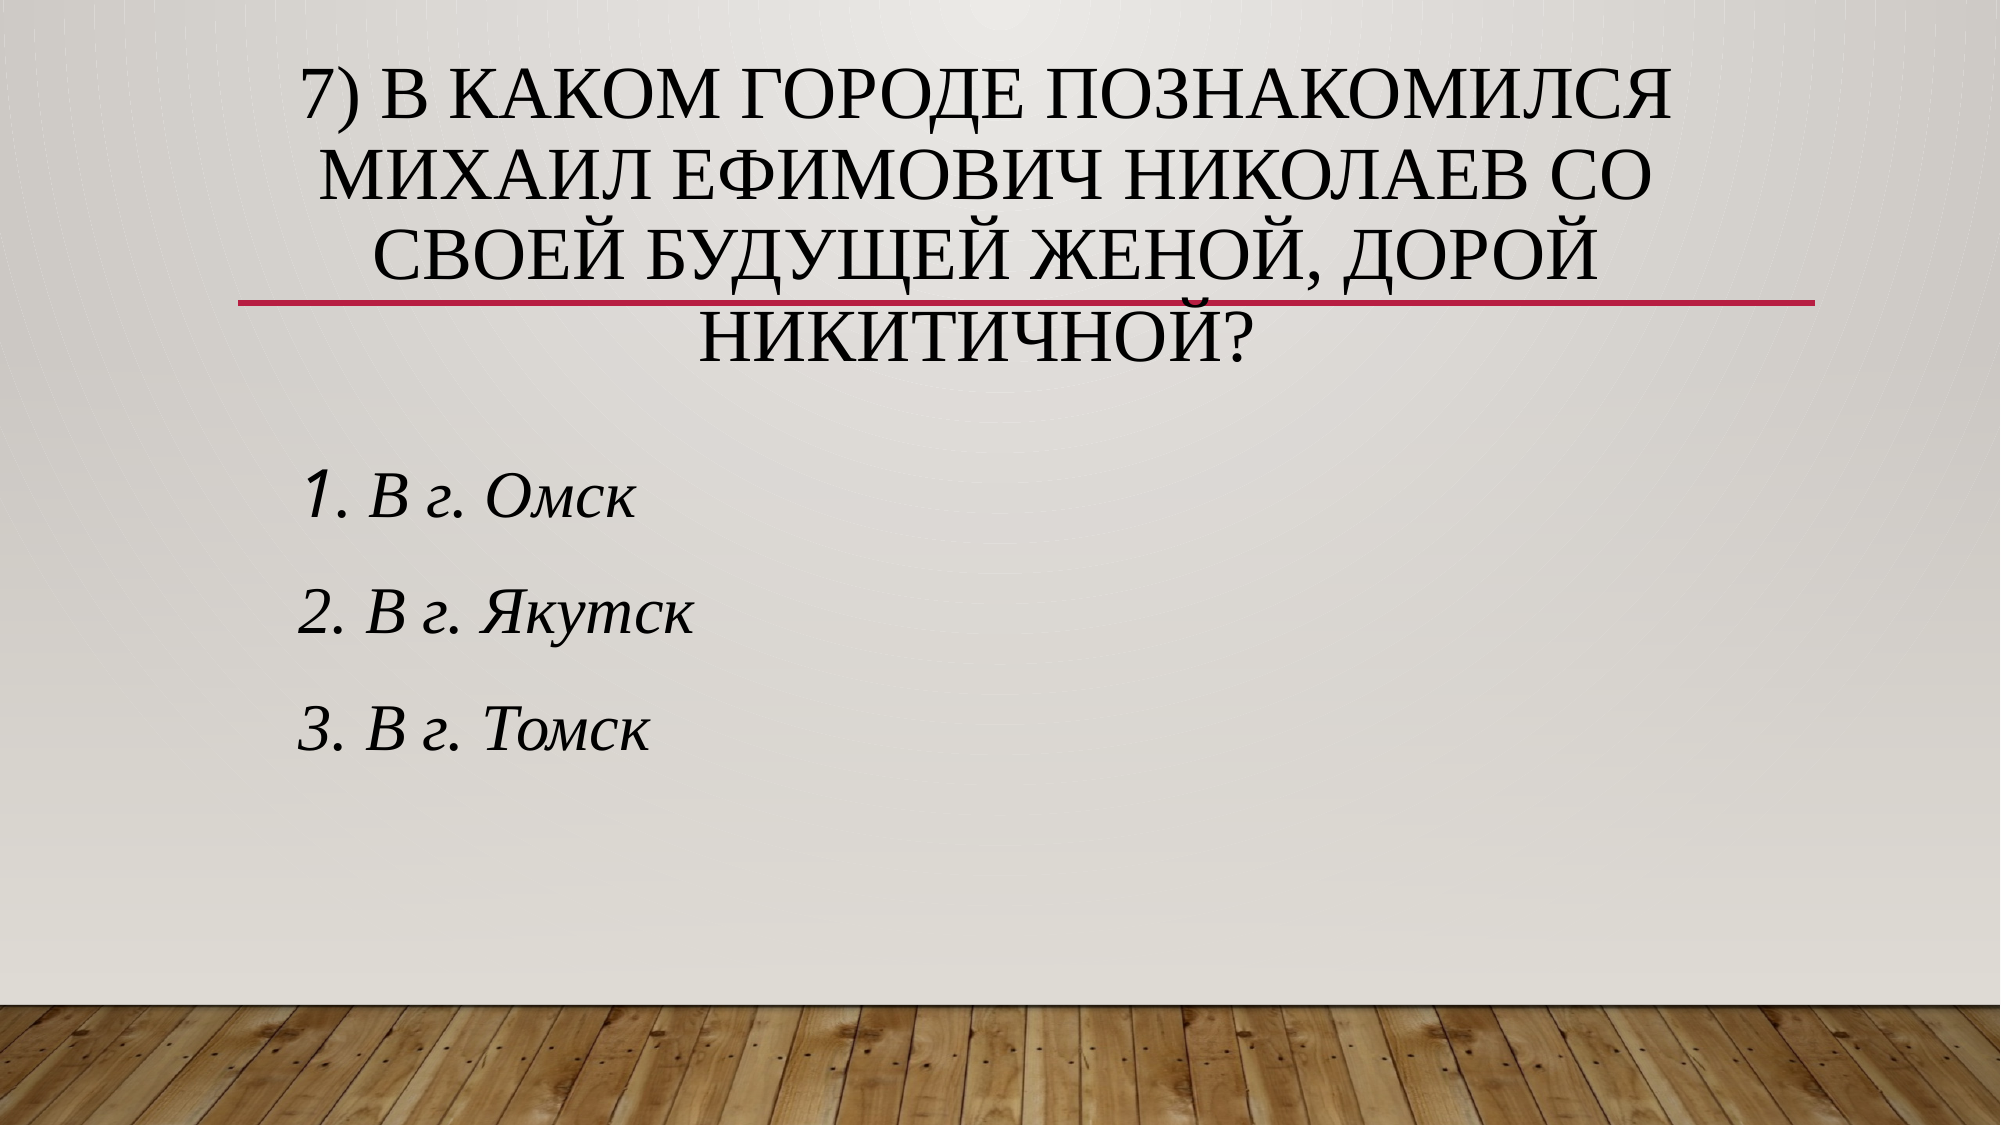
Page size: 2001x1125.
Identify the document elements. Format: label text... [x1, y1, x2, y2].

picture [0, 1005, 2000, 1125]
title 7) В каком городе познакомился Михаил Ефимович Николаев со своей будущей женой, Дорой Никитичной? [199, 45, 1775, 219]
list 1. В г. Омск 2. В г. Якутск 3. В г. Томск [283, 426, 1859, 993]
